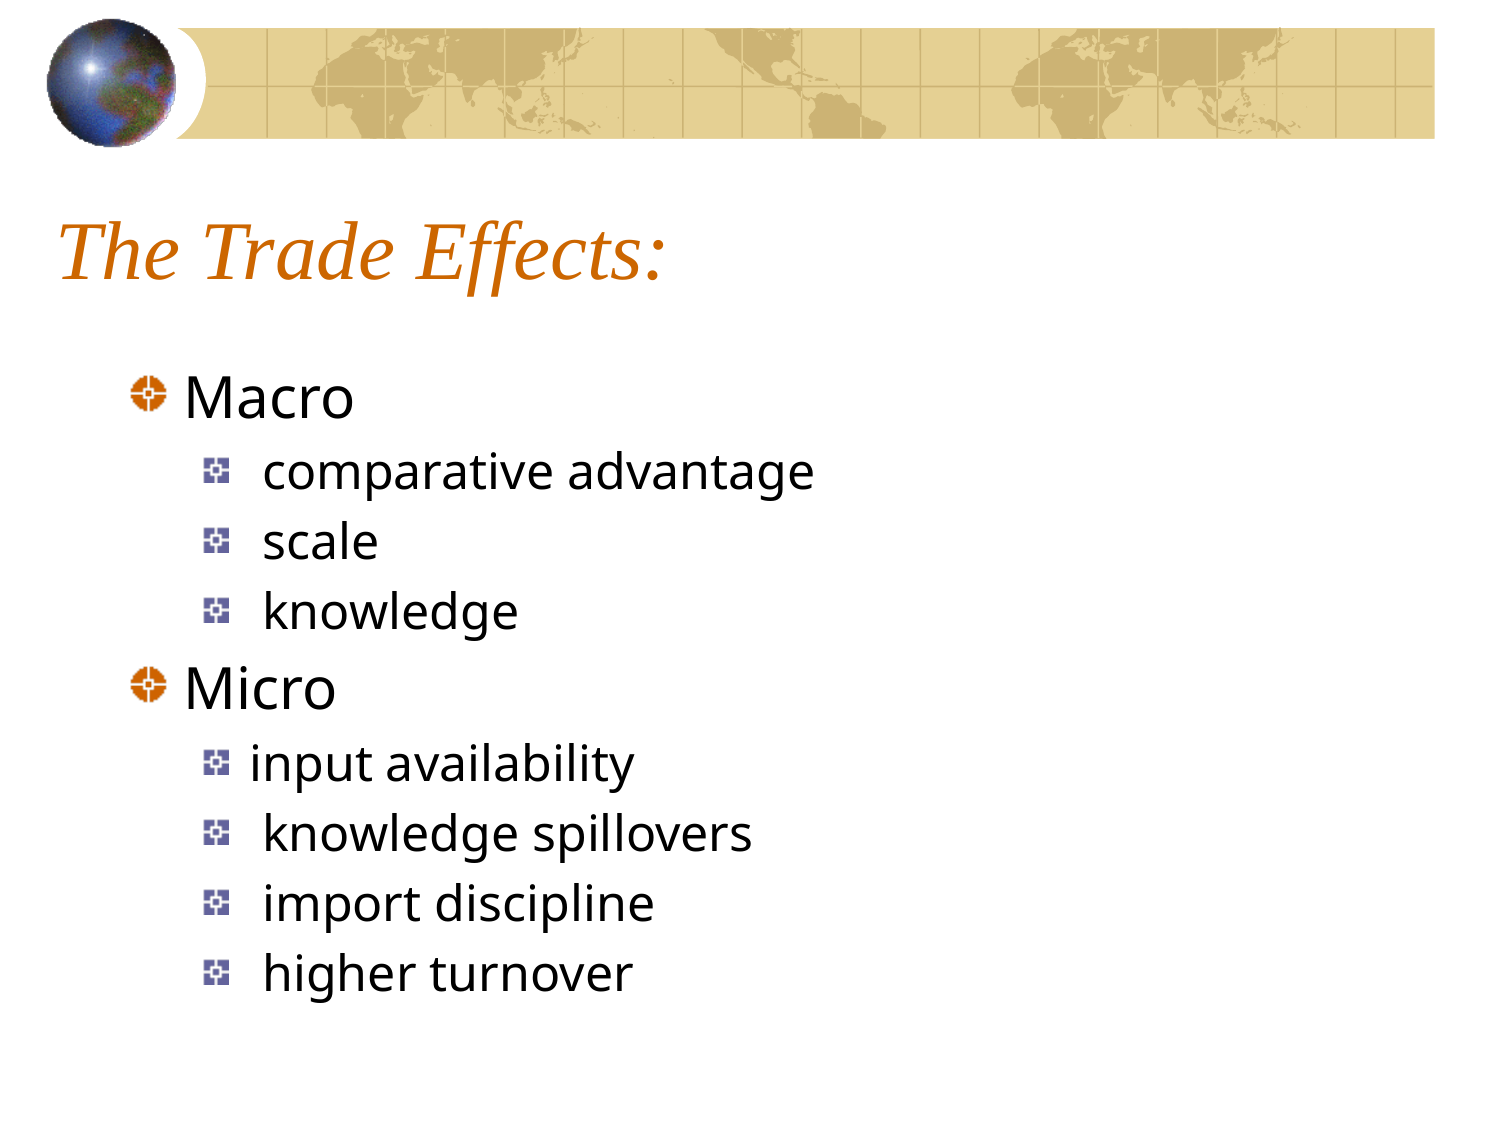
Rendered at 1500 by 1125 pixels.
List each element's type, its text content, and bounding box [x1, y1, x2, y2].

picture [202, 526, 229, 553]
picture [202, 456, 229, 483]
title The Trade Effects: [40, 152, 1316, 341]
picture [127, 665, 169, 707]
picture [202, 748, 229, 775]
list Macro comparative advantage scale knowledge Micro input availability knowledge spillovers import discipline higher turnover [112, 352, 1388, 1028]
picture [202, 888, 229, 915]
picture [202, 958, 229, 985]
picture [202, 818, 229, 845]
picture [42, 14, 190, 151]
picture [127, 374, 169, 416]
picture [202, 596, 229, 623]
